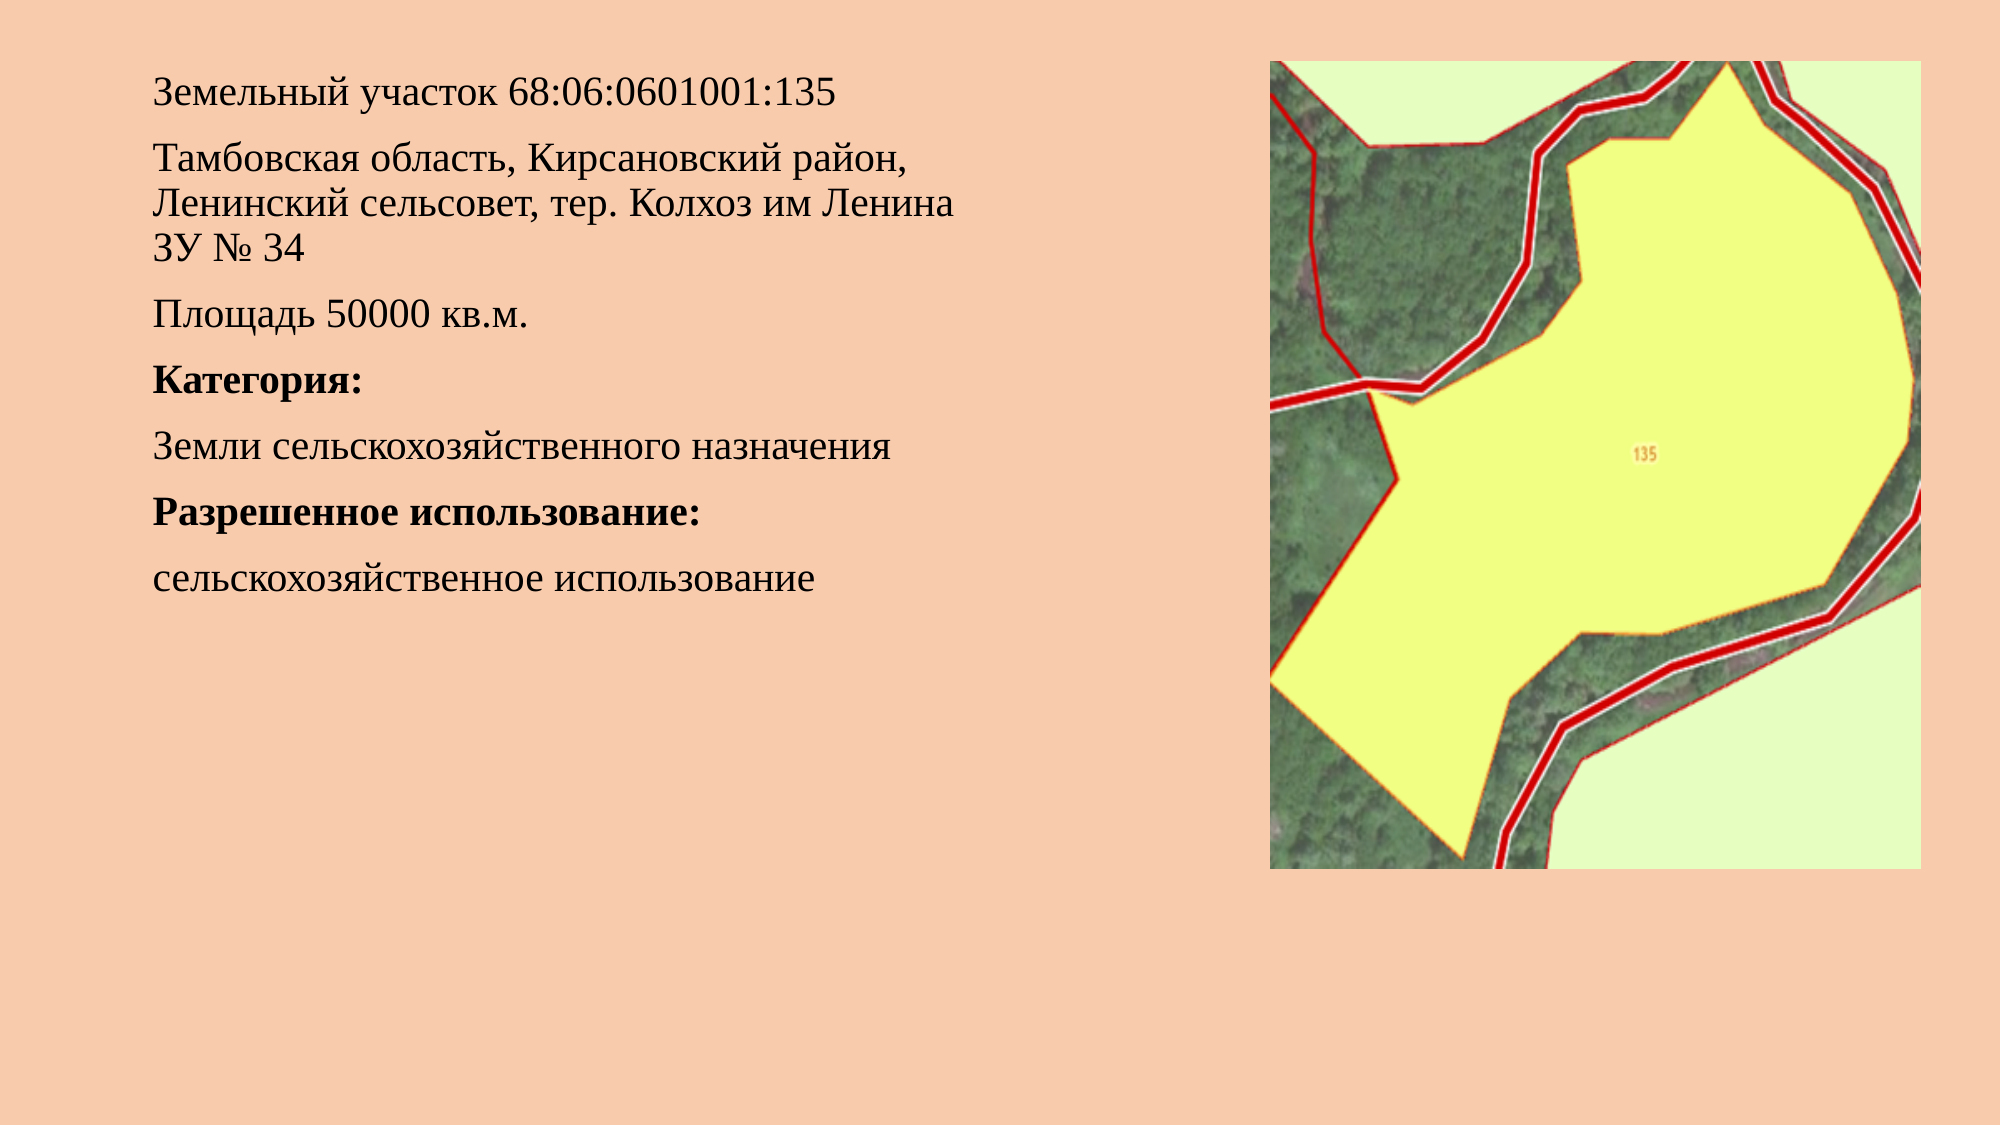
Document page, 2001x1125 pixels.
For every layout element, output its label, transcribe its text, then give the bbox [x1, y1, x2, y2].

picture [1270, 61, 1921, 869]
list Земельный участок 68:06:0601001:135 Тамбовская область, Кирсановский район, Ленинский сельсовет, тер. Колхоз им Ленина ЗУ № 34 Площадь 50000 кв.м. Категория: Земли сельскохозяйственного назначения Разрешенное использование: сельскохозяйственное использование [137, 61, 1000, 963]
